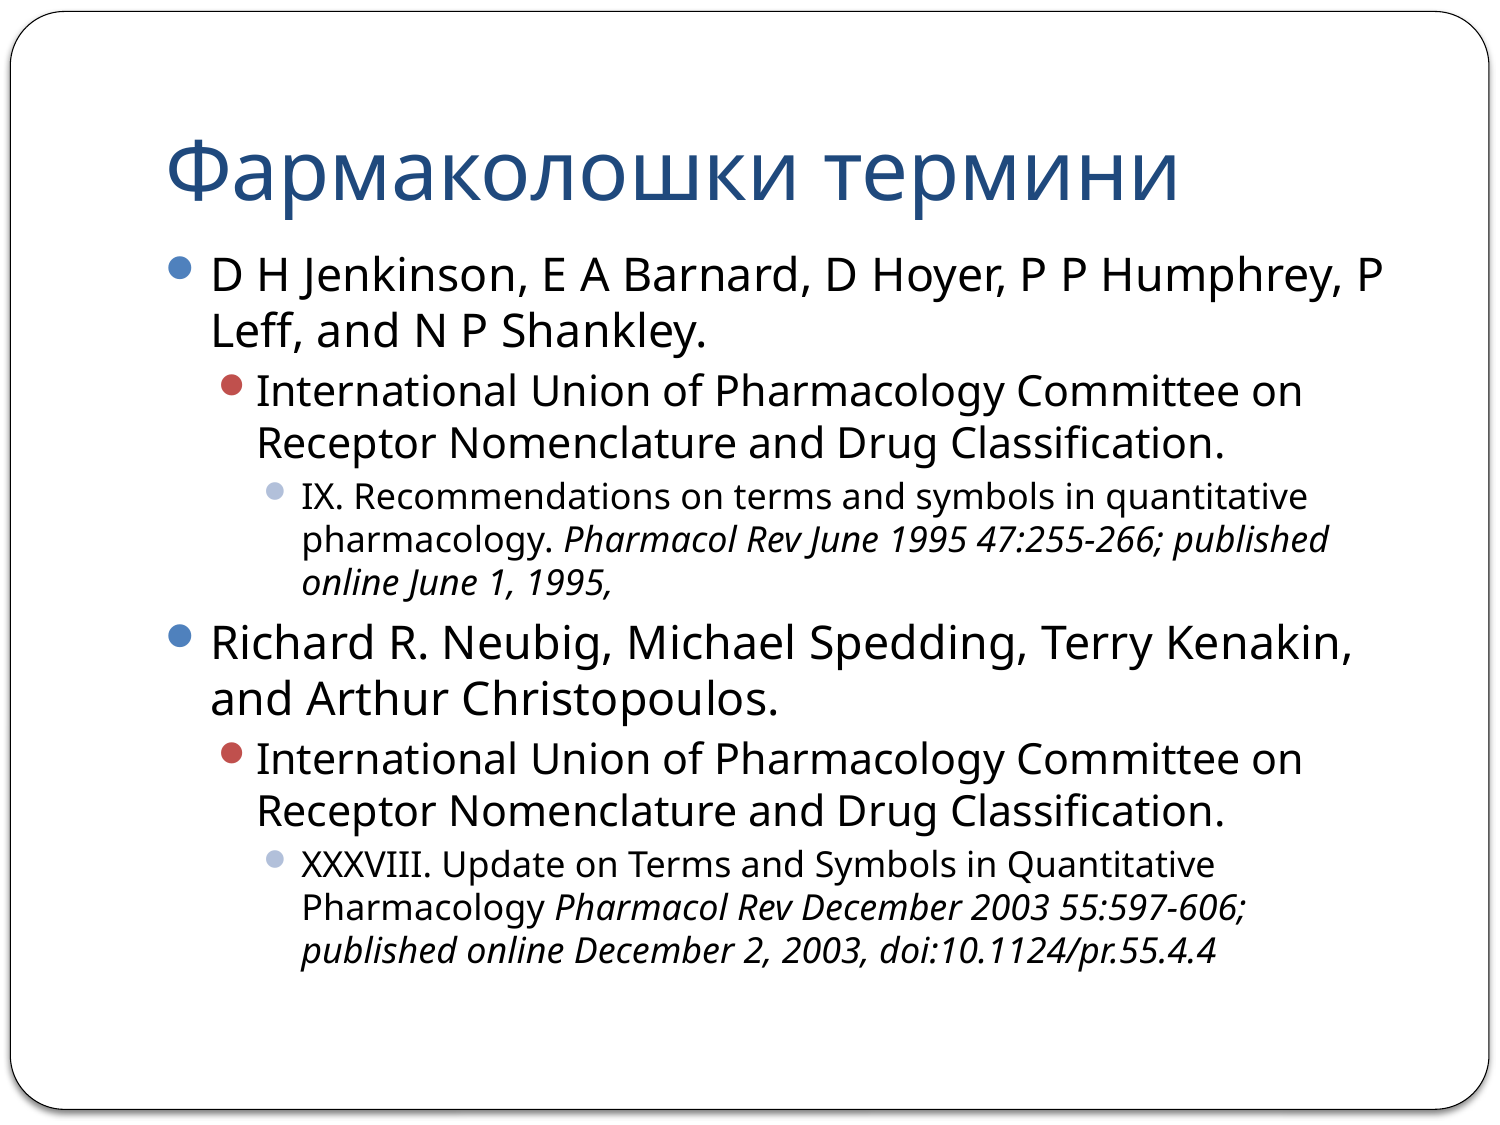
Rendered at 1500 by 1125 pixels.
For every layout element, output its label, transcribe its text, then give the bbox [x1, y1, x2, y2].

list D H Jenkinson, E A Barnard, D Hoyer, P P Humphrey, P Leff, and N P Shankley. International Union of Pharmacology Committee on Receptor Nomenclature and Drug Classification. IX. Recommendations on terms and symbols in quantitative pharmacology. Pharmacol Rev June 1995 47:255-266; published online June 1, 1995, Richard R. Neubig, Michael Spedding, Terry Kenakin, and Arthur Christopoulos. International Union of Pharmacology Committee on Receptor Nomenclature and Drug Classification. XXXVIII. Update on Terms and Symbols in Quantitative Pharmacology Pharmacol Rev December 2003 55:597-606; published online December 2, 2003, doi:10.1124/pr.55.4.4 [149, 237, 1426, 988]
title Фармаколошки термини [149, 44, 1426, 233]
